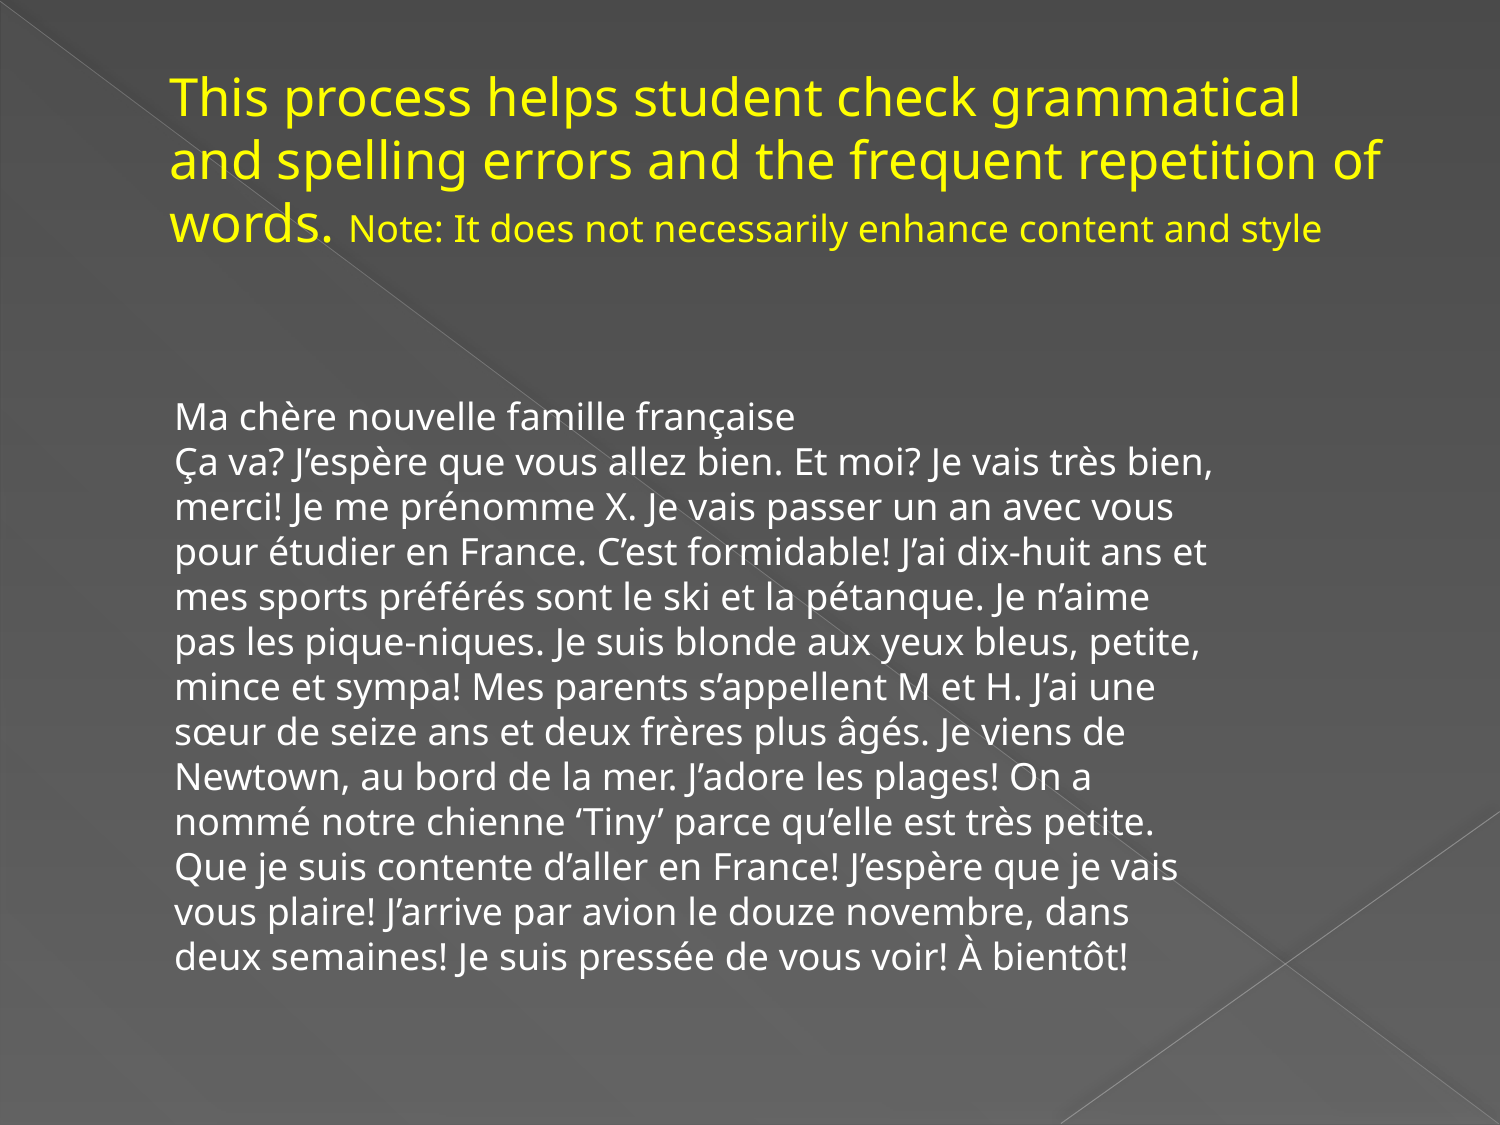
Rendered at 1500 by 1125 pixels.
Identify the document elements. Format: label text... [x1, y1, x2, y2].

text_box Ma chère nouvelle famille française Ça va? J’espère que vous allez bien. Et moi? Je vais très bien, merci! Je me prénomme X. Je vais passer un an avec vous pour étudier en France. C’est formidable! J’ai dix-huit ans et mes sports préférés sont le ski et la pétanque. Je n’aime pas les pique-niques. Je suis blonde aux yeux bleus, petite, mince et sympa! Mes parents s’appellent M et H. J’ai une sœur de seize ans et deux frères plus âgés. Je viens de Newtown, au bord de la mer. J’adore les plages! On a nommé notre chienne ‘Tiny’ parce qu’elle est très petite. Que je suis contente d’aller en France! J’espère que je vais vous plaire! J’arrive par avion le douze novembre, dans deux semaines! Je suis pressée de vous voir! À bientôt! [159, 385, 1232, 985]
title This process helps student check grammatical and spelling errors and the frequent repetition of words. Note: It does not necessarily enhance content and style [75, 43, 1425, 274]
